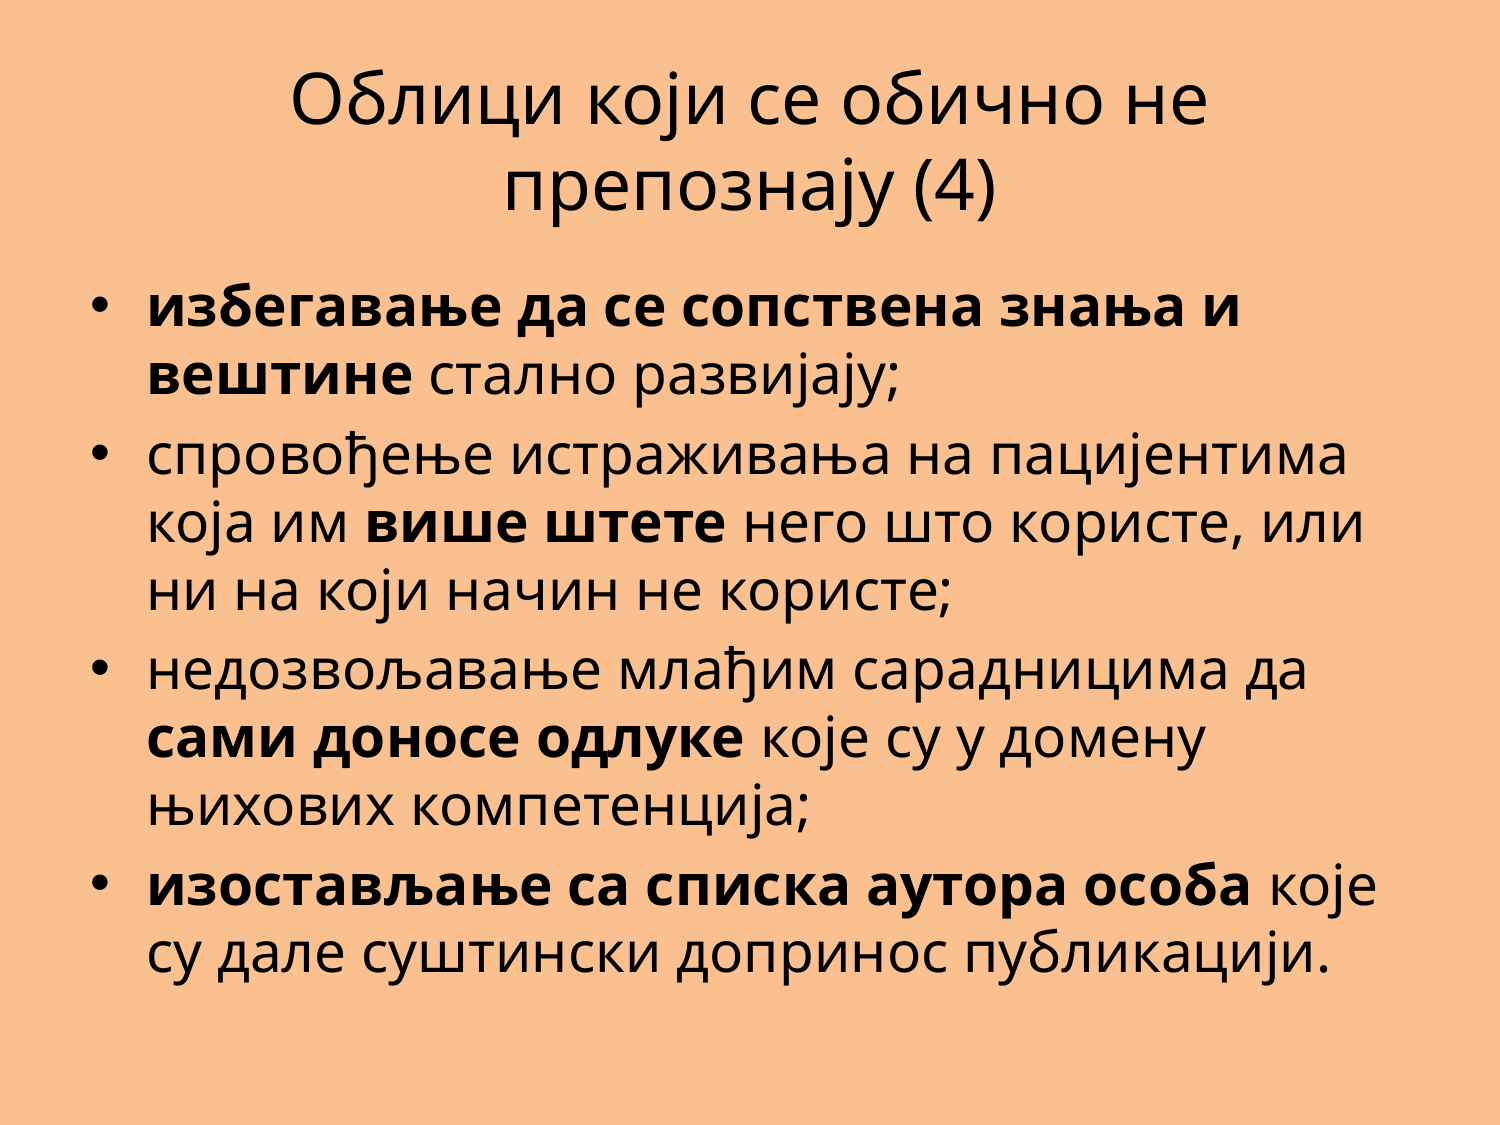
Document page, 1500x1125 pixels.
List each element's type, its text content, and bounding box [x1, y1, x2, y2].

title Облици који се обично не препознају (4) [75, 45, 1425, 233]
list избегавање да се сопствена знања и вештине стално развијају; спровођење истраживања на пацијентима која им више штете него што користе, или ни на који начин не користе; недозвољавање млађим сарадницима да сами доносе одлуке које су у домену њихових компетенција; изостављање са списка аутора особа које су дале суштински допринос публикацији. [75, 262, 1425, 1005]
